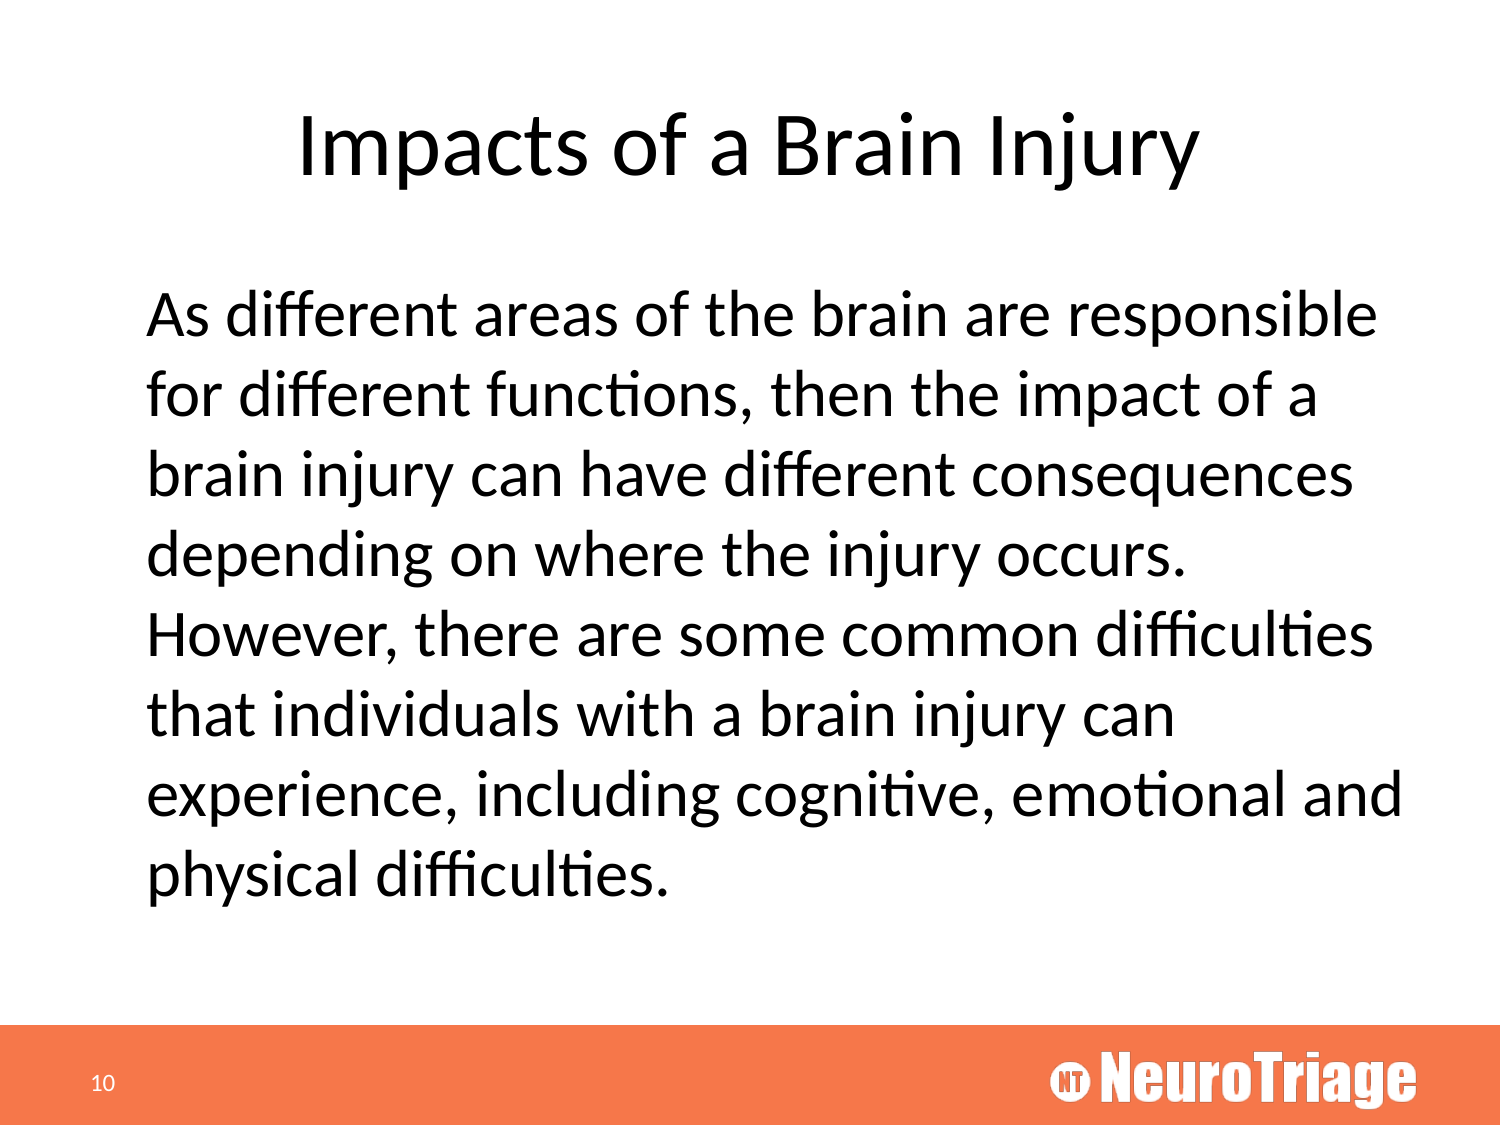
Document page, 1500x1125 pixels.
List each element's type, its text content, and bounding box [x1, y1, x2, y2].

slide_number 10 [75, 1051, 425, 1112]
title Impacts of a Brain Injury [75, 45, 1425, 233]
picture [1037, 1030, 1425, 1125]
list As different areas of the brain are responsible for different functions, then the impact of a brain injury can have different consequences depending on where the injury occurs. However, there are some common difficulties that individuals with a brain injury can experience, including cognitive, emotional and physical difficulties. [75, 262, 1425, 1005]
